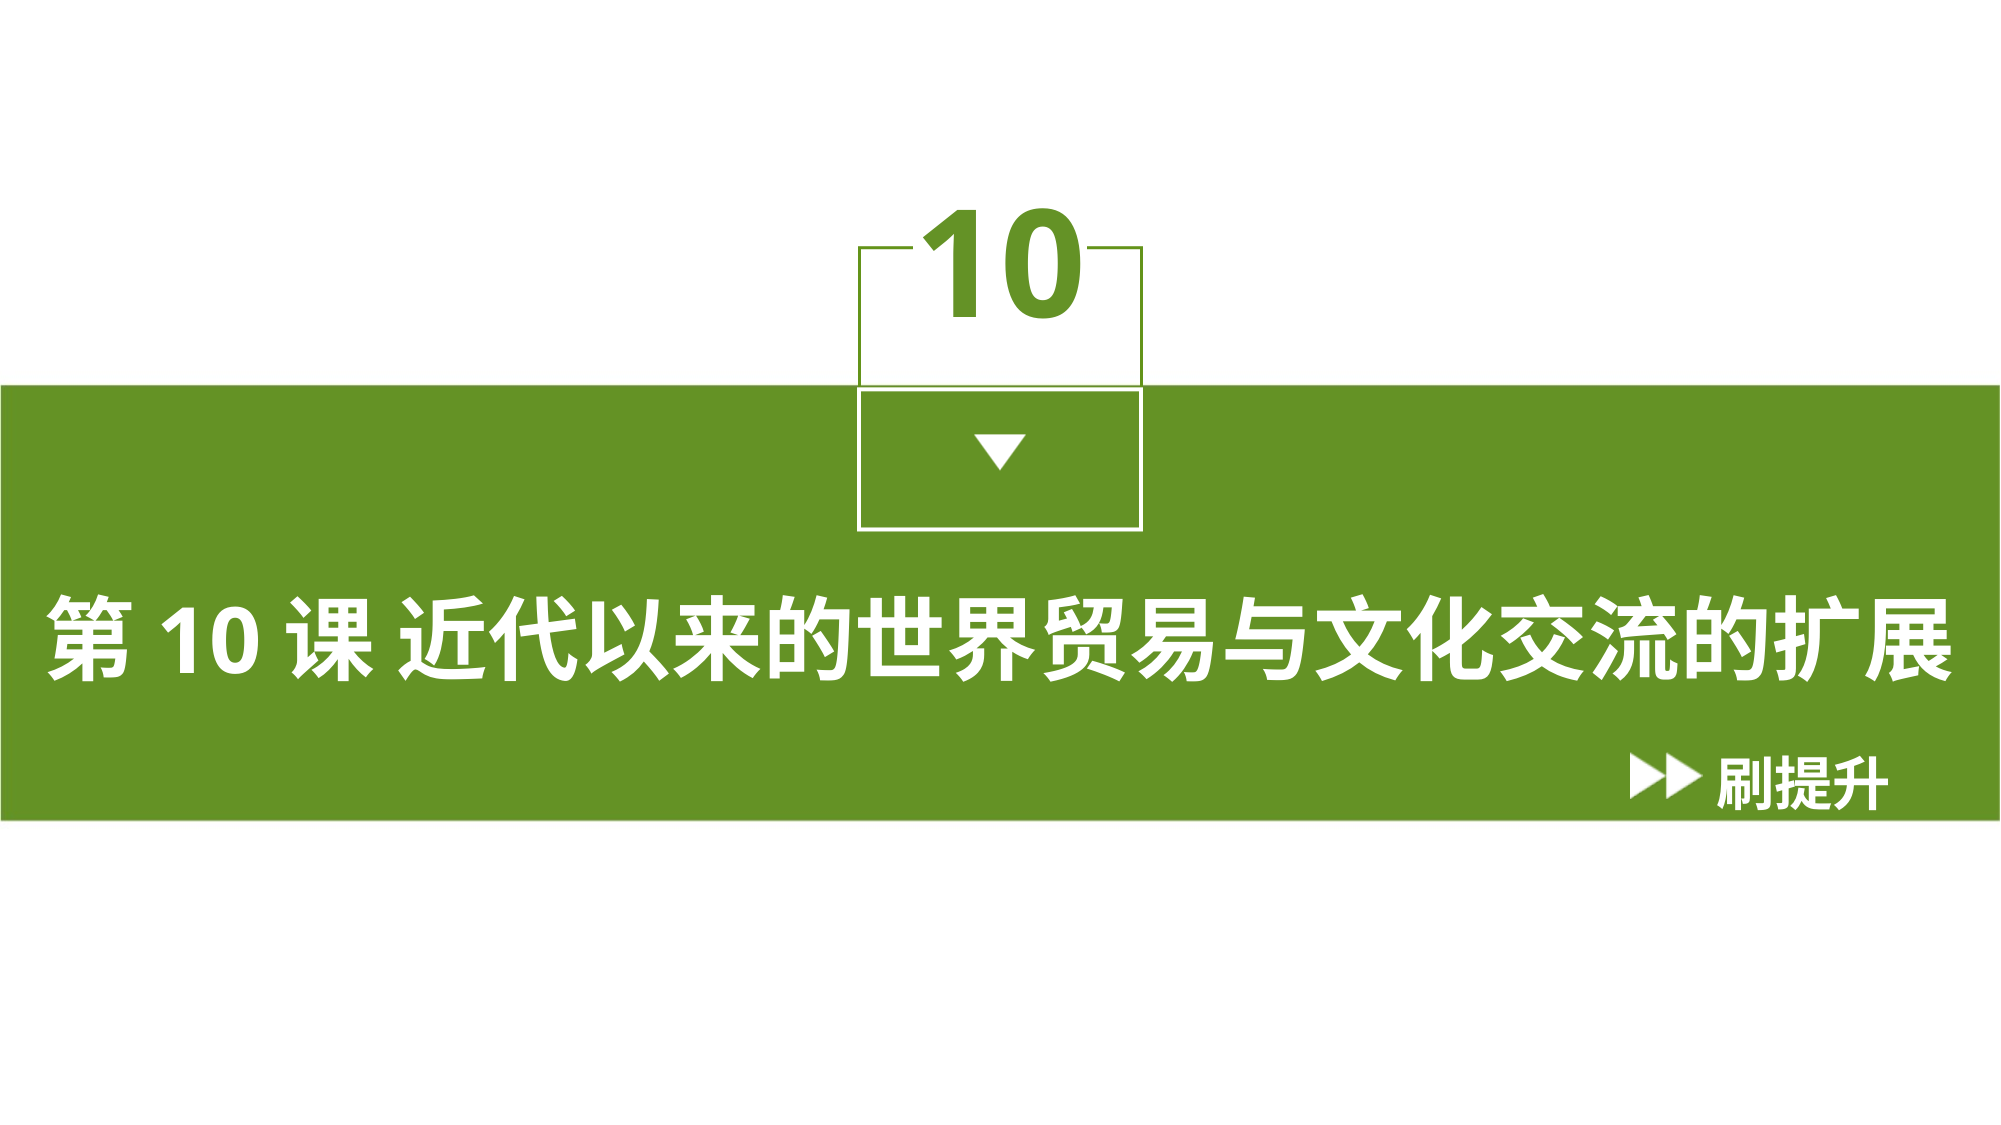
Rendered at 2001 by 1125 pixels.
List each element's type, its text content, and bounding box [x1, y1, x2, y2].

picture [0, 0, 2000, 572]
picture [0, 699, 2000, 1125]
text_box 10 [862, 156, 1139, 353]
text_box 第10课 近代以来的世界贸易与文化交流的扩展 [0, 572, 2000, 699]
text_box 刷提升 [1715, 718, 1997, 812]
